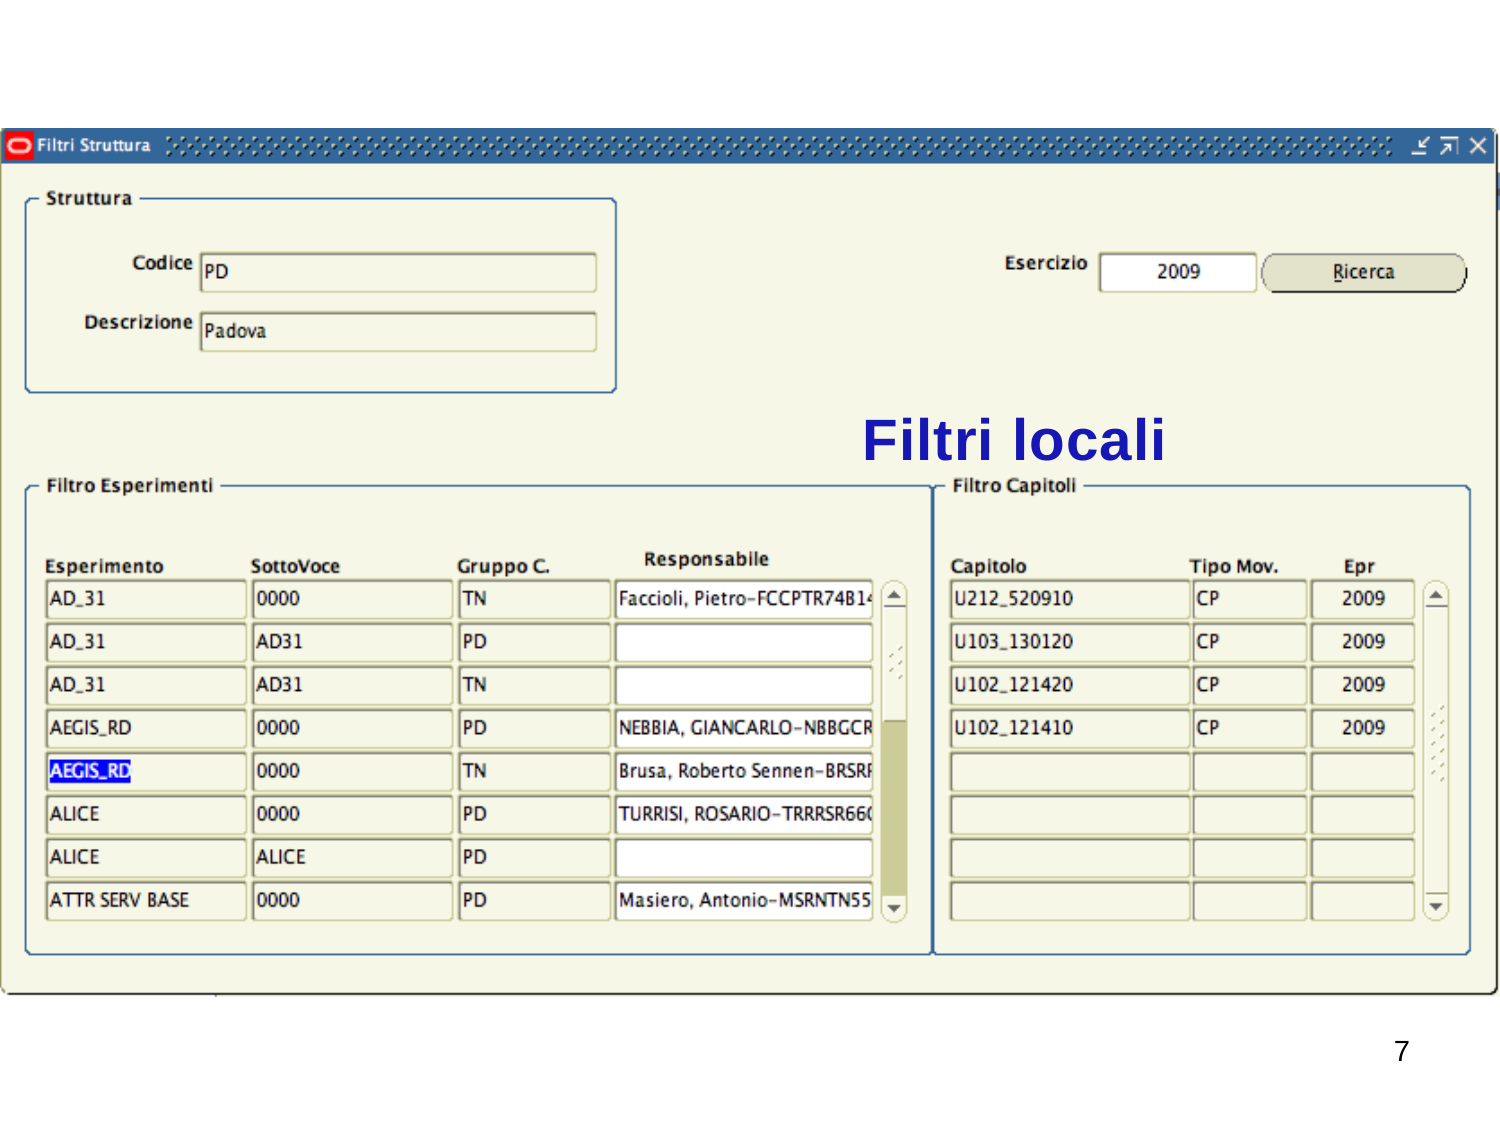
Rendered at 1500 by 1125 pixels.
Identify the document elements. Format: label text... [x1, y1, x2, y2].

slide_number 7 [1074, 1024, 1426, 1103]
picture [0, 128, 1500, 997]
